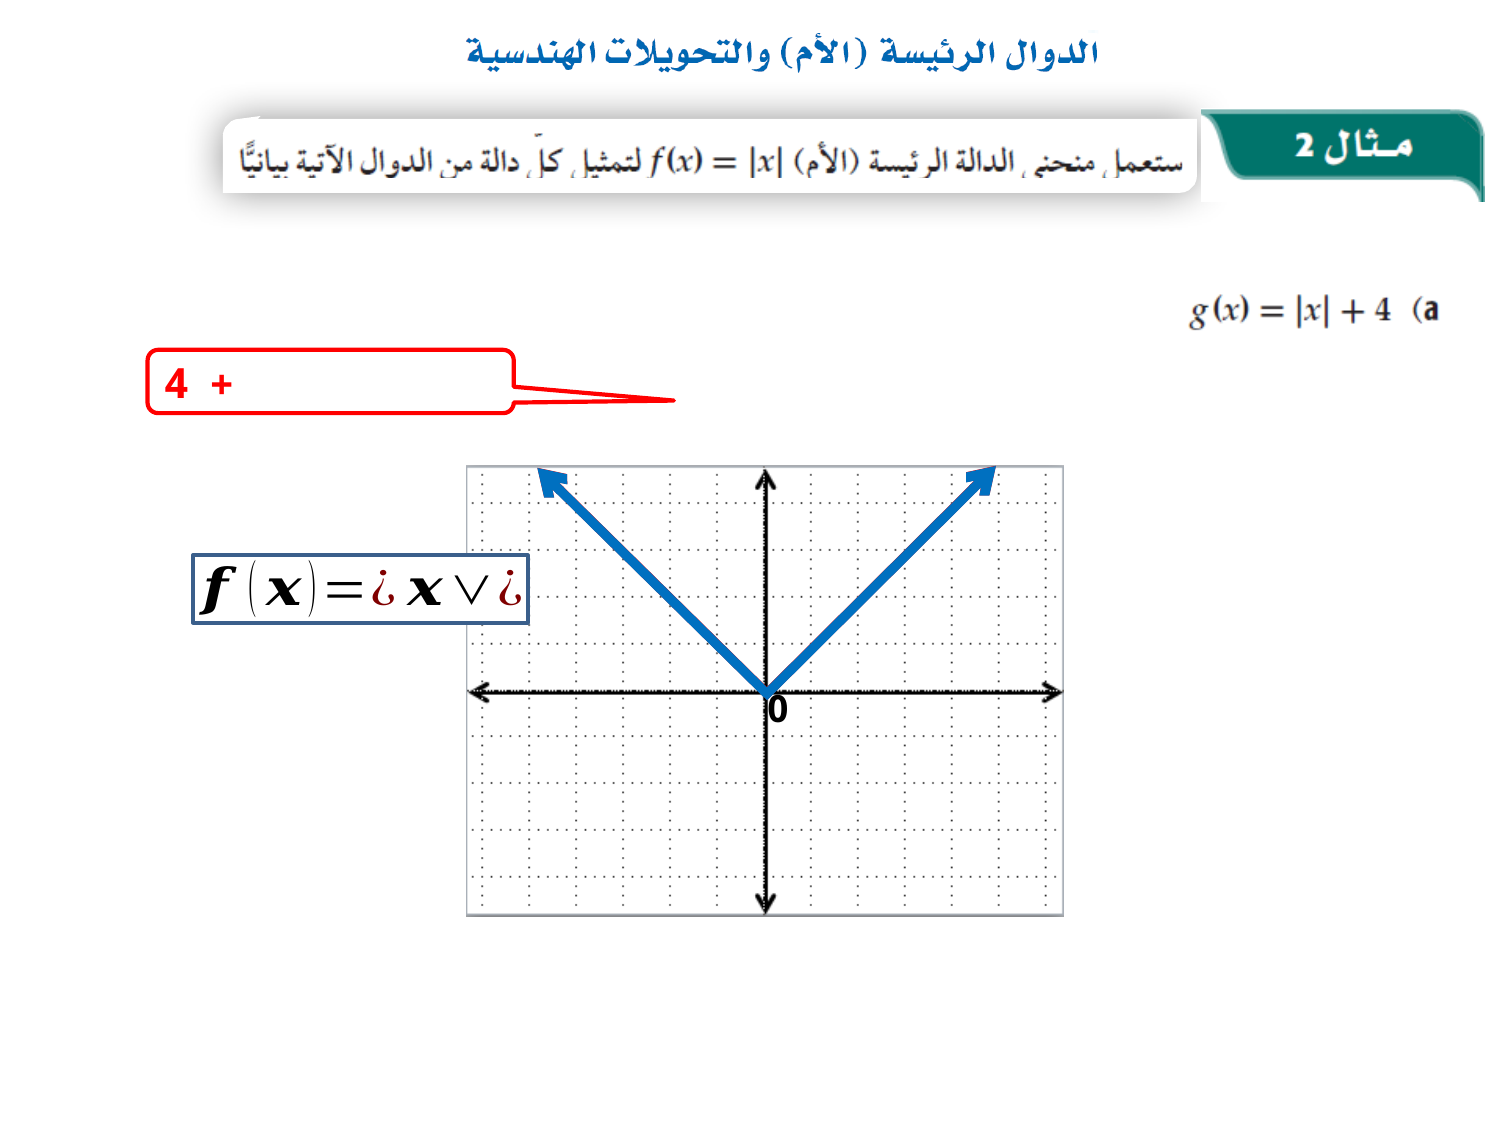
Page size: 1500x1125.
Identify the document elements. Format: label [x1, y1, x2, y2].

picture [229, 125, 1190, 186]
text_box [537, 467, 999, 696]
text_box [466, 464, 1064, 917]
picture [1201, 107, 1485, 203]
picture [466, 30, 1099, 73]
picture [1186, 290, 1444, 335]
